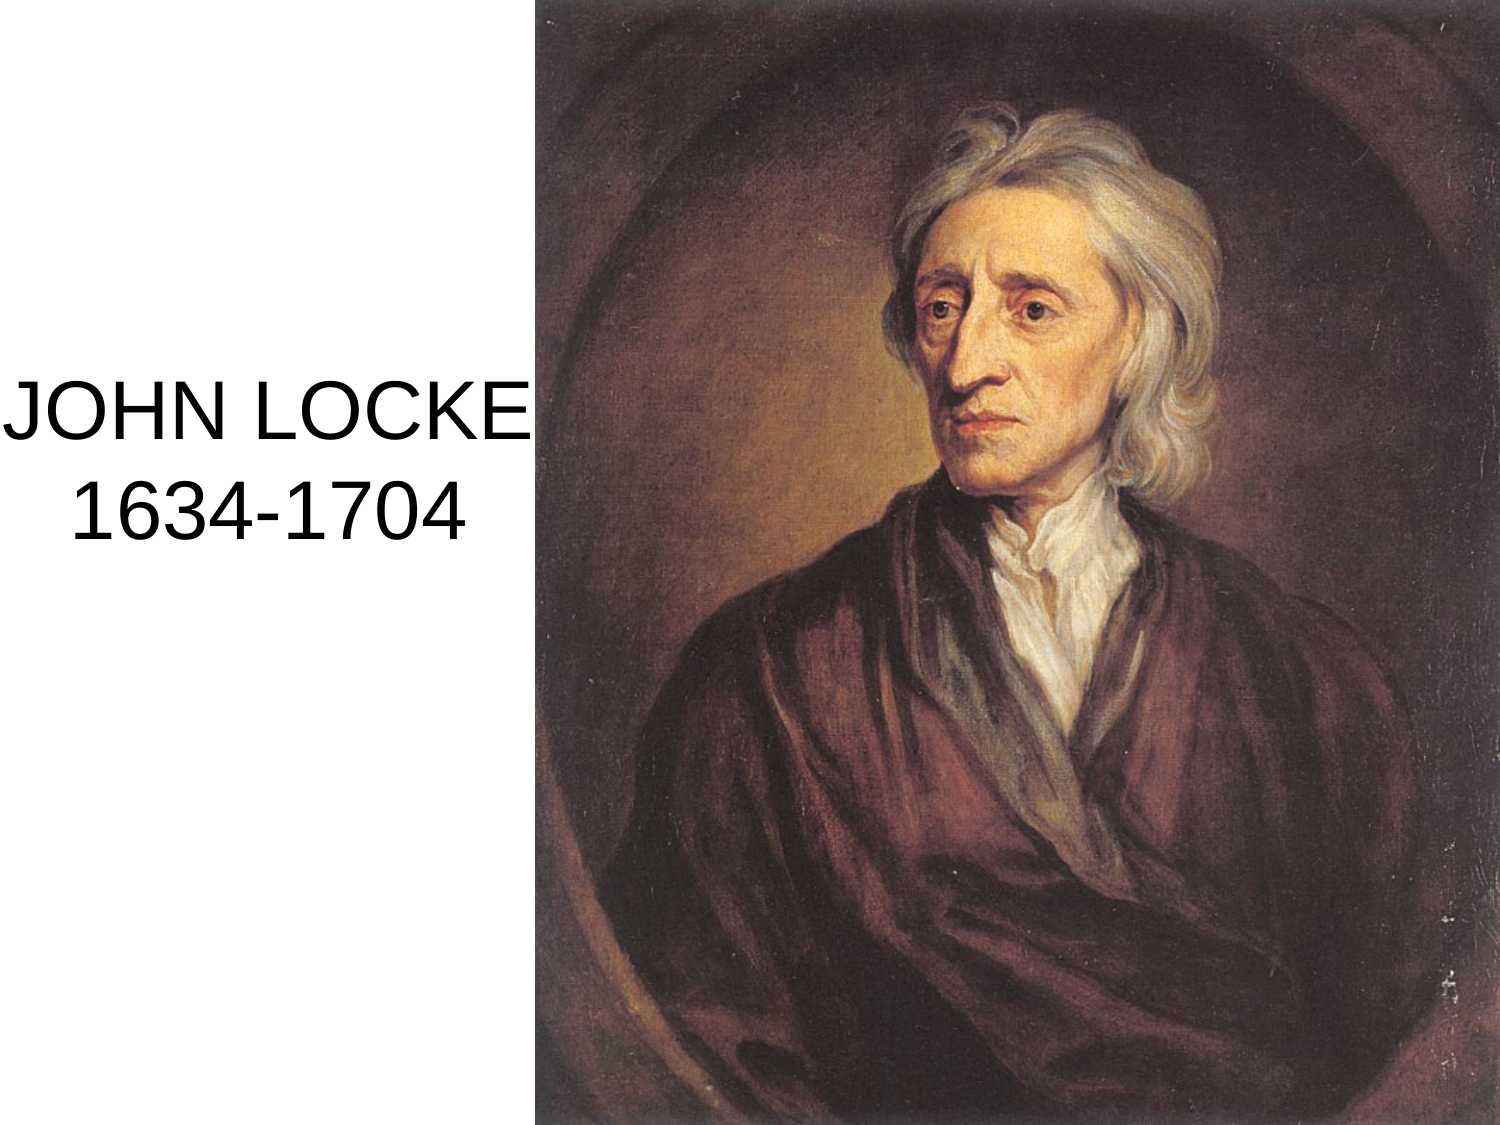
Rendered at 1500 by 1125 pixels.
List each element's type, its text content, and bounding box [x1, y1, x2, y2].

title JOHN LOCKE 1634-1704 [0, 362, 529, 550]
picture [534, 0, 1500, 1125]
